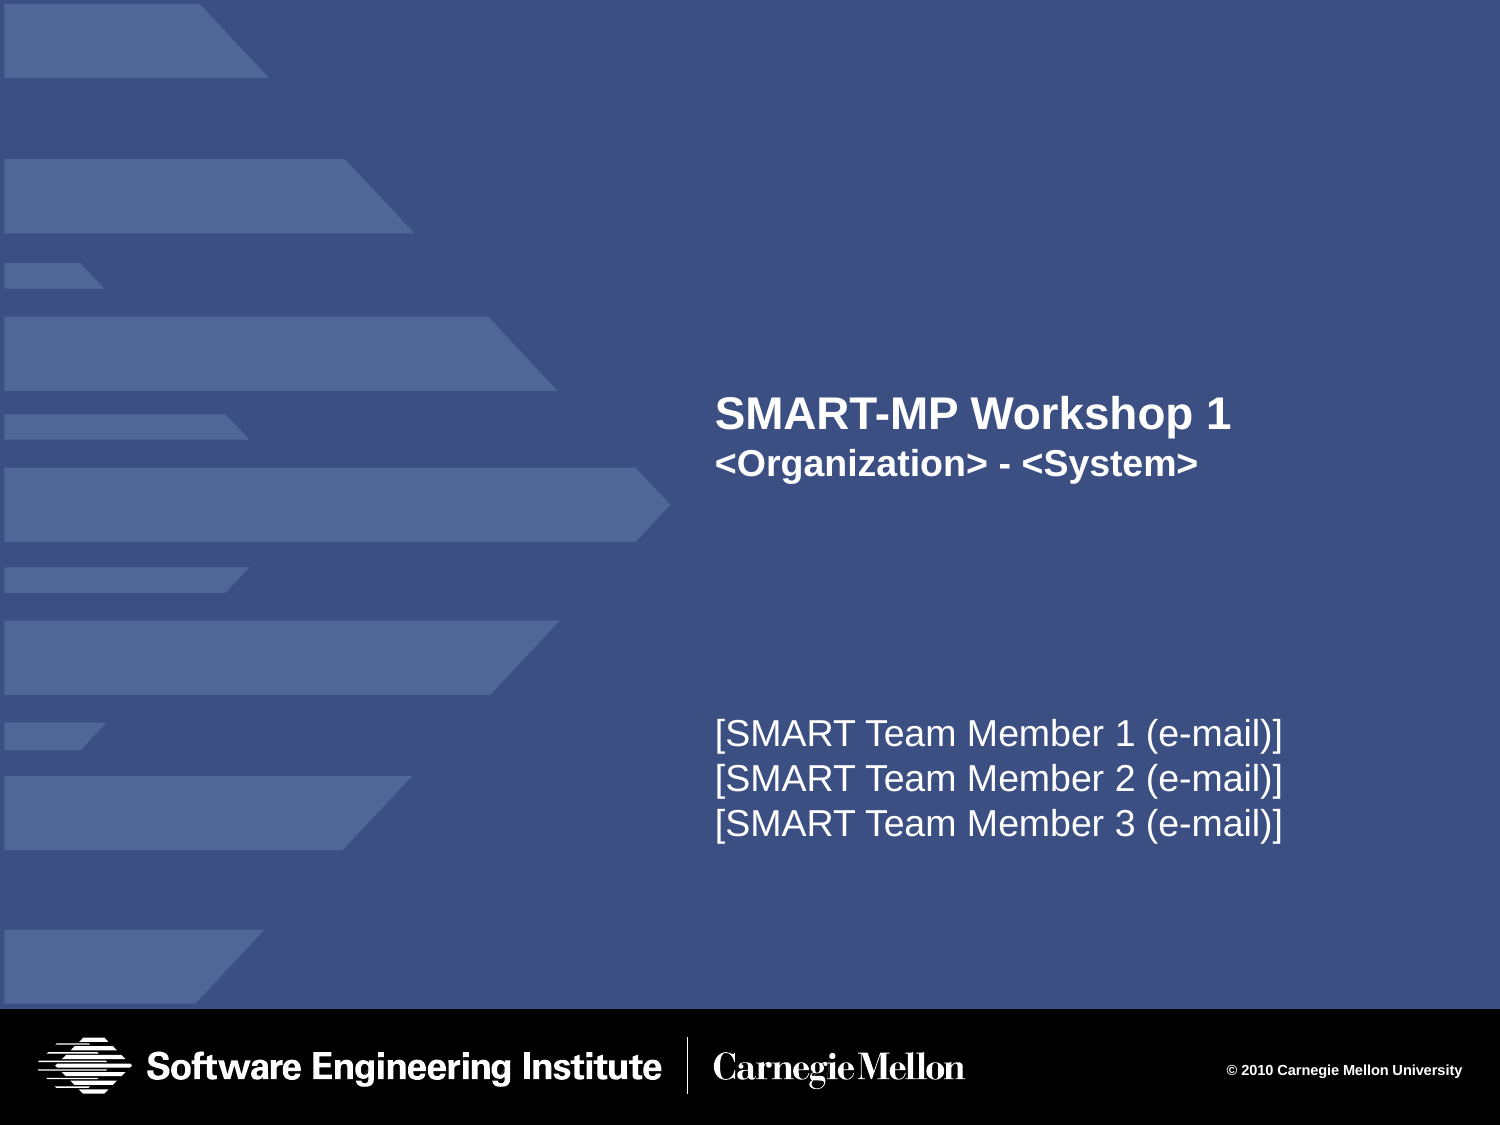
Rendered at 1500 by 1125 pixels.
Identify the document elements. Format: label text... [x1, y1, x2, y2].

title SMART-MP Workshop 1 <Organization> - <System> [699, 376, 1401, 493]
subtitle [SMART Team Member 1 (e-mail)] [SMART Team Member 2 (e-mail)] [SMART Team Member 3 (e-mail)] [699, 701, 1401, 927]
